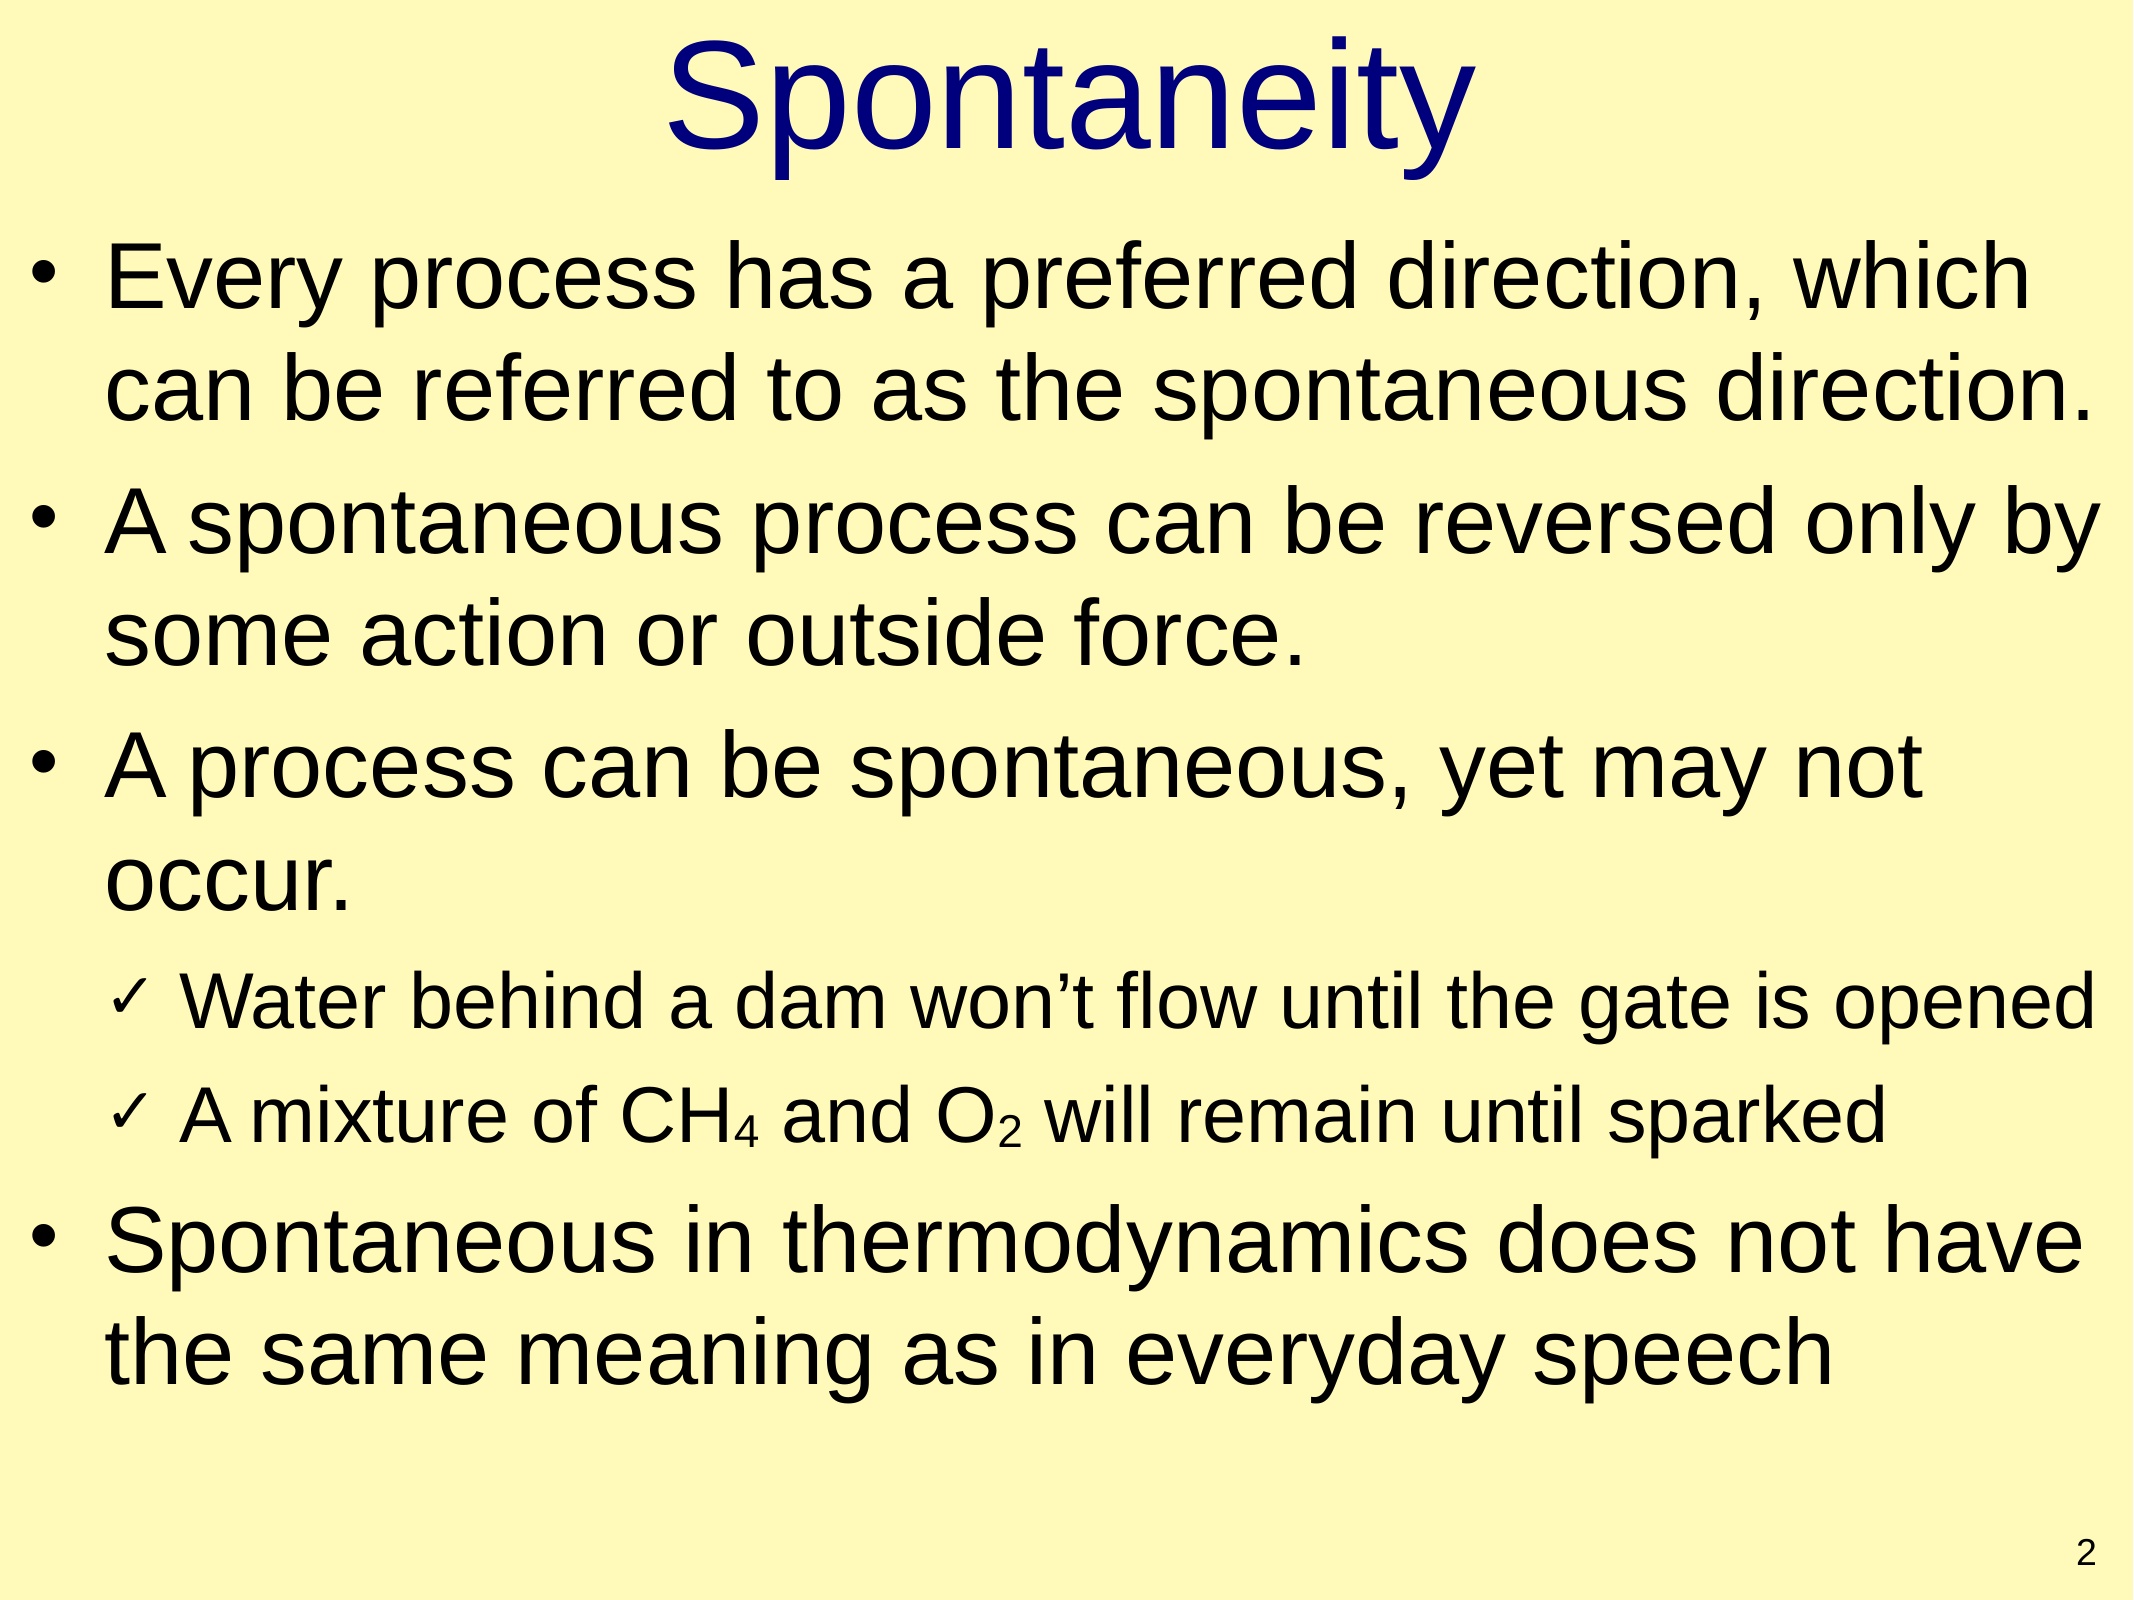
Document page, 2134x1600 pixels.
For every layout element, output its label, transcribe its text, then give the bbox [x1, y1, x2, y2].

title Spontaneity [28, 3, 2111, 170]
slide_number 2 [2055, 1520, 2118, 1580]
list Every process has a preferred direction, which can be referred to as the spontaneous direction. A spontaneous process can be reversed only by some action or outside force. A process can be spontaneous, yet may not occur. Water behind a dam won’t flow until the gate is opened A mixture of CH4 and O2 will remain until sparked Spontaneous in thermodynamics does not have the same meaning as in everyday speech [28, 214, 2105, 1497]
